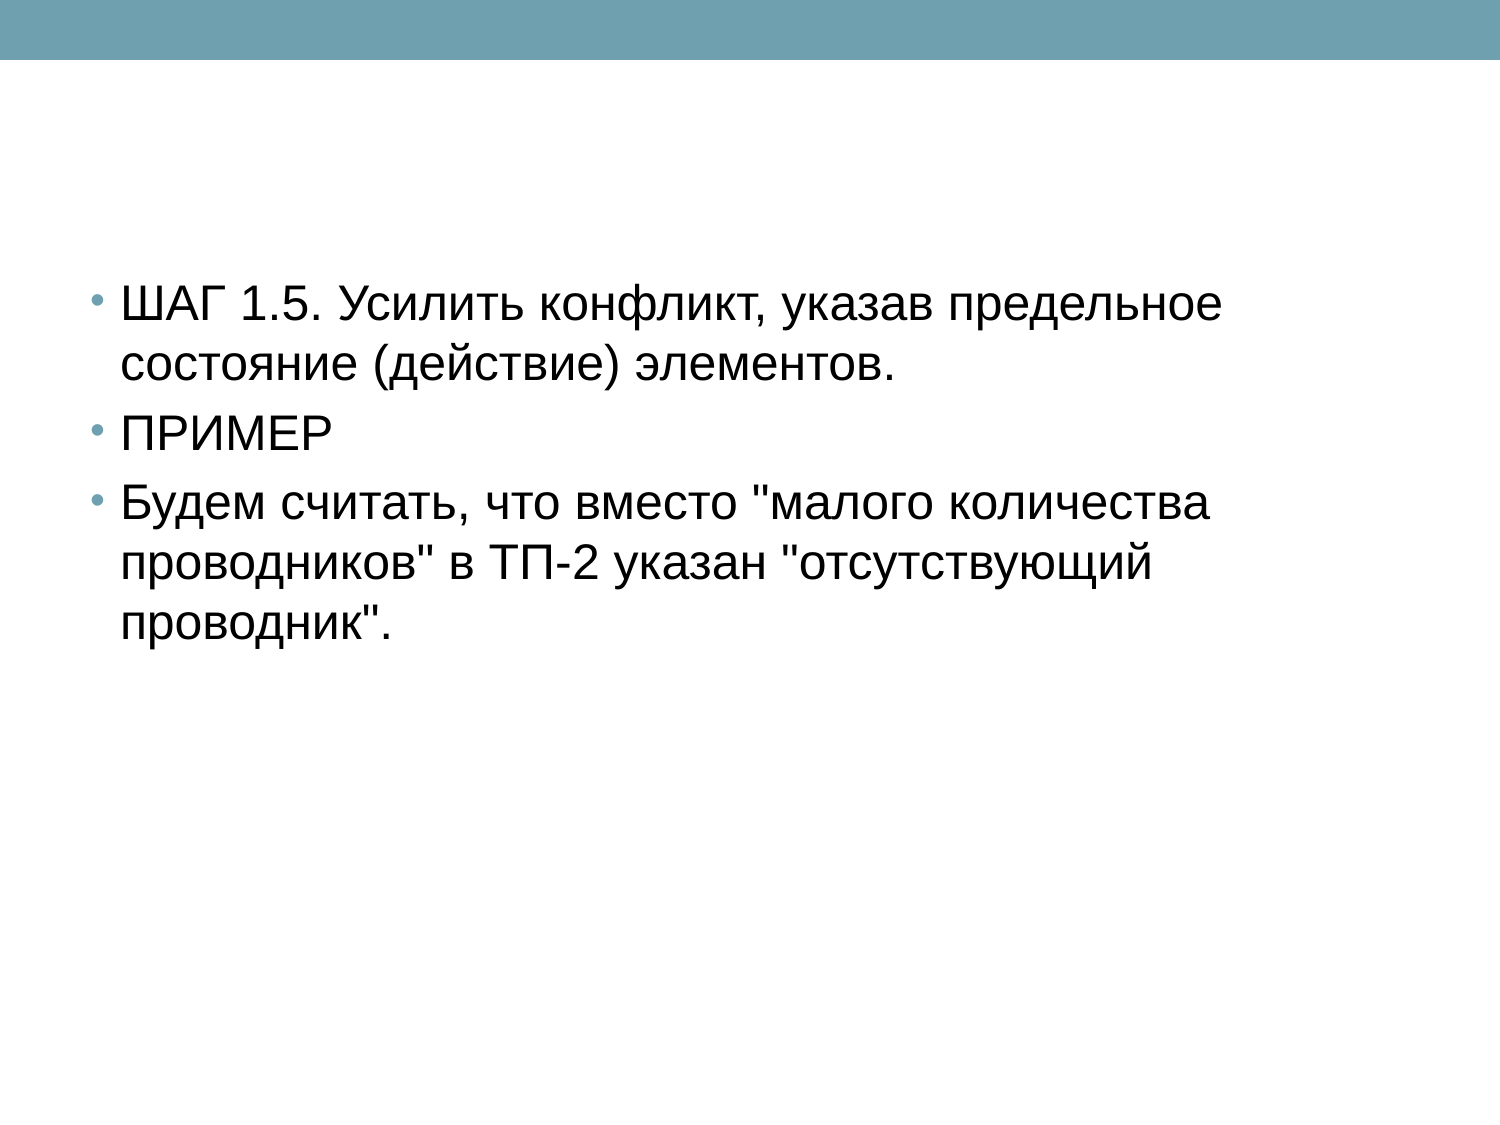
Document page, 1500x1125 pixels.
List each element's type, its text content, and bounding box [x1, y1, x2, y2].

list ШАГ 1.5. Усилить конфликт, указав предельное состояние (действие) элементов. ПРИМЕР Будем считать, что вместо "малого количества проводников" в ТП-2 указан "отсутствующий проводник". [75, 262, 1425, 1063]
